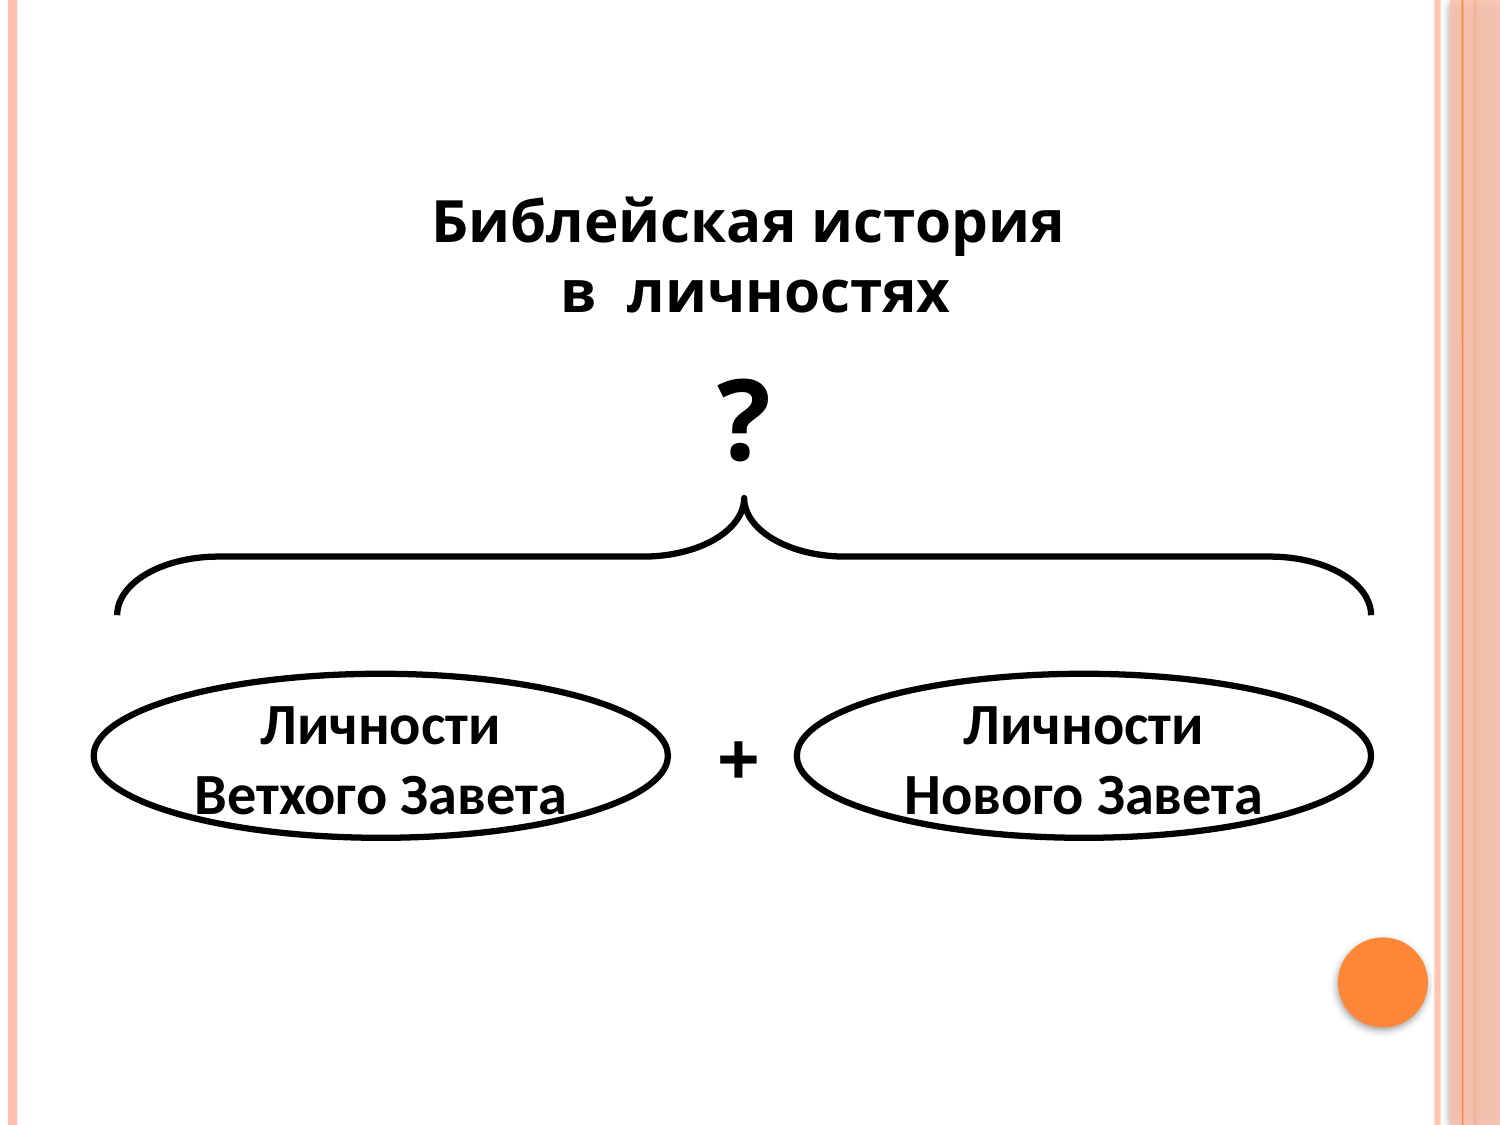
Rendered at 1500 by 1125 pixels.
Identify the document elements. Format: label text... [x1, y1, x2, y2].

text_box Личности Нового Завета [794, 671, 1374, 840]
text_box [116, 496, 1373, 616]
text_box Библейская история в личностях [292, 176, 1219, 332]
text_box + [703, 703, 774, 809]
text_box Личности Ветхого Завета [91, 671, 670, 840]
text_box ? [691, 340, 797, 491]
